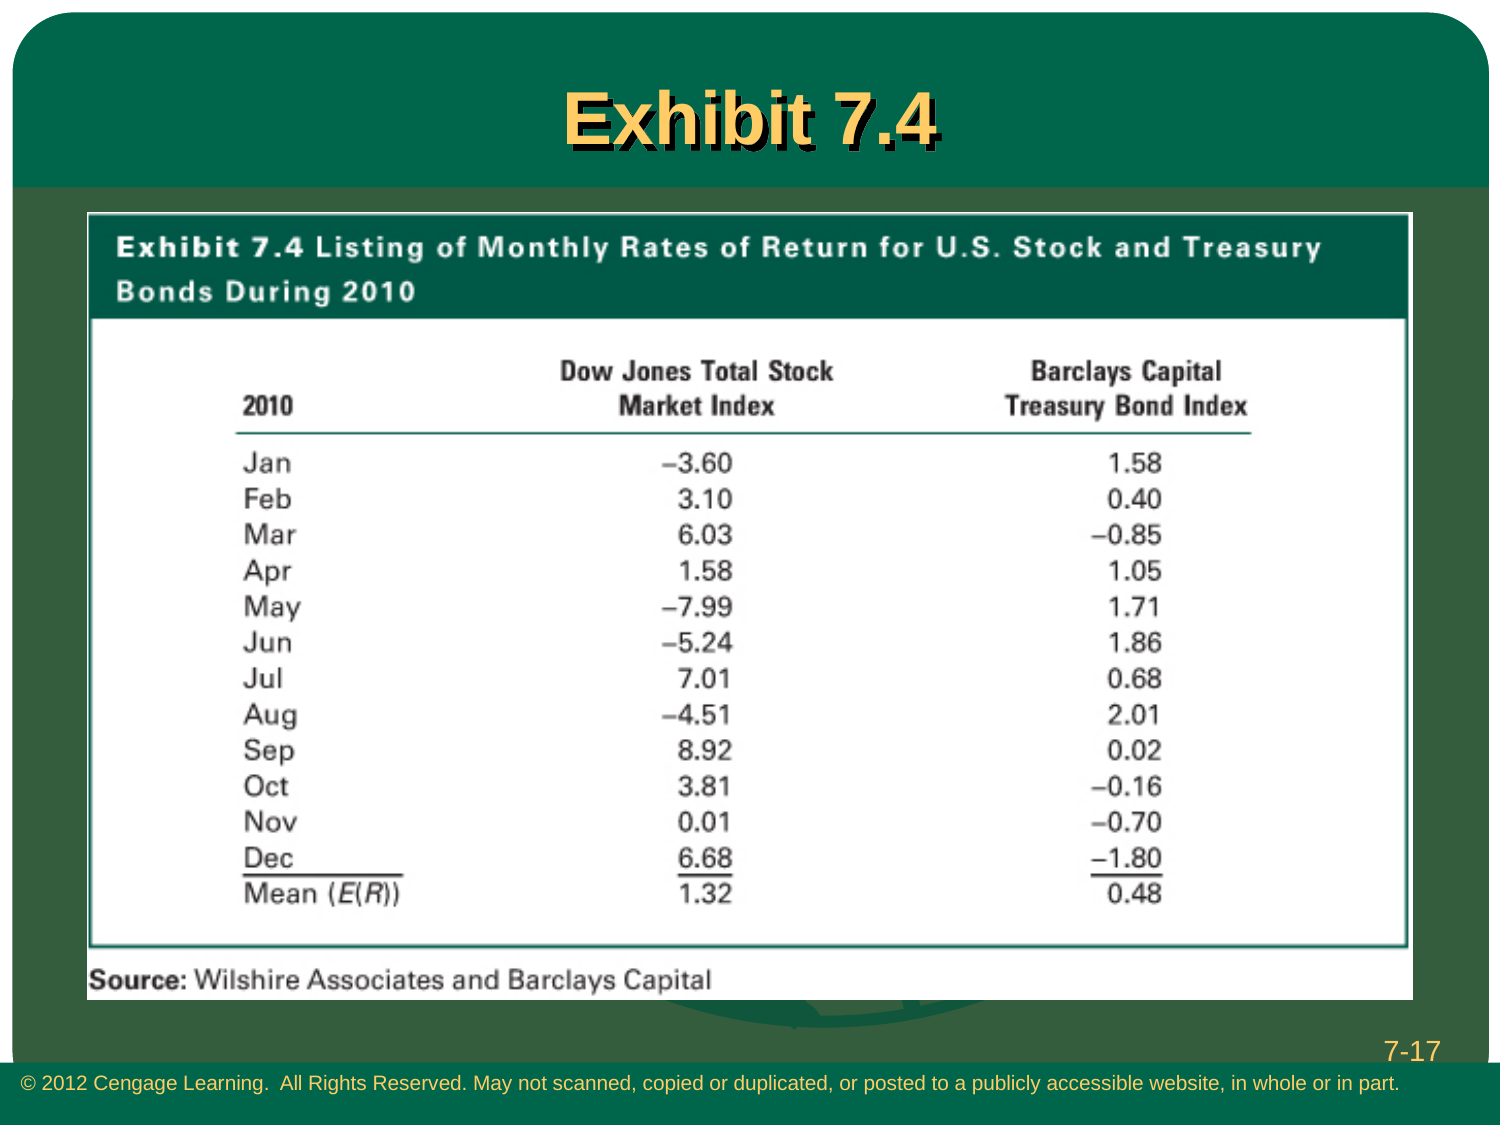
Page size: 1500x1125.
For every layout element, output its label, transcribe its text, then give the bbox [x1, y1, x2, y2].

slide_number 7-17 [1325, 1025, 1500, 1088]
picture [87, 212, 1413, 1001]
title Exhibit 7.4 [75, 37, 1425, 193]
footer © 2012 Cengage Learning. All Rights Reserved. May not scanned, copied or duplicated, or posted to a publicly accessible website, in whole or in part. [0, 1062, 1500, 1125]
